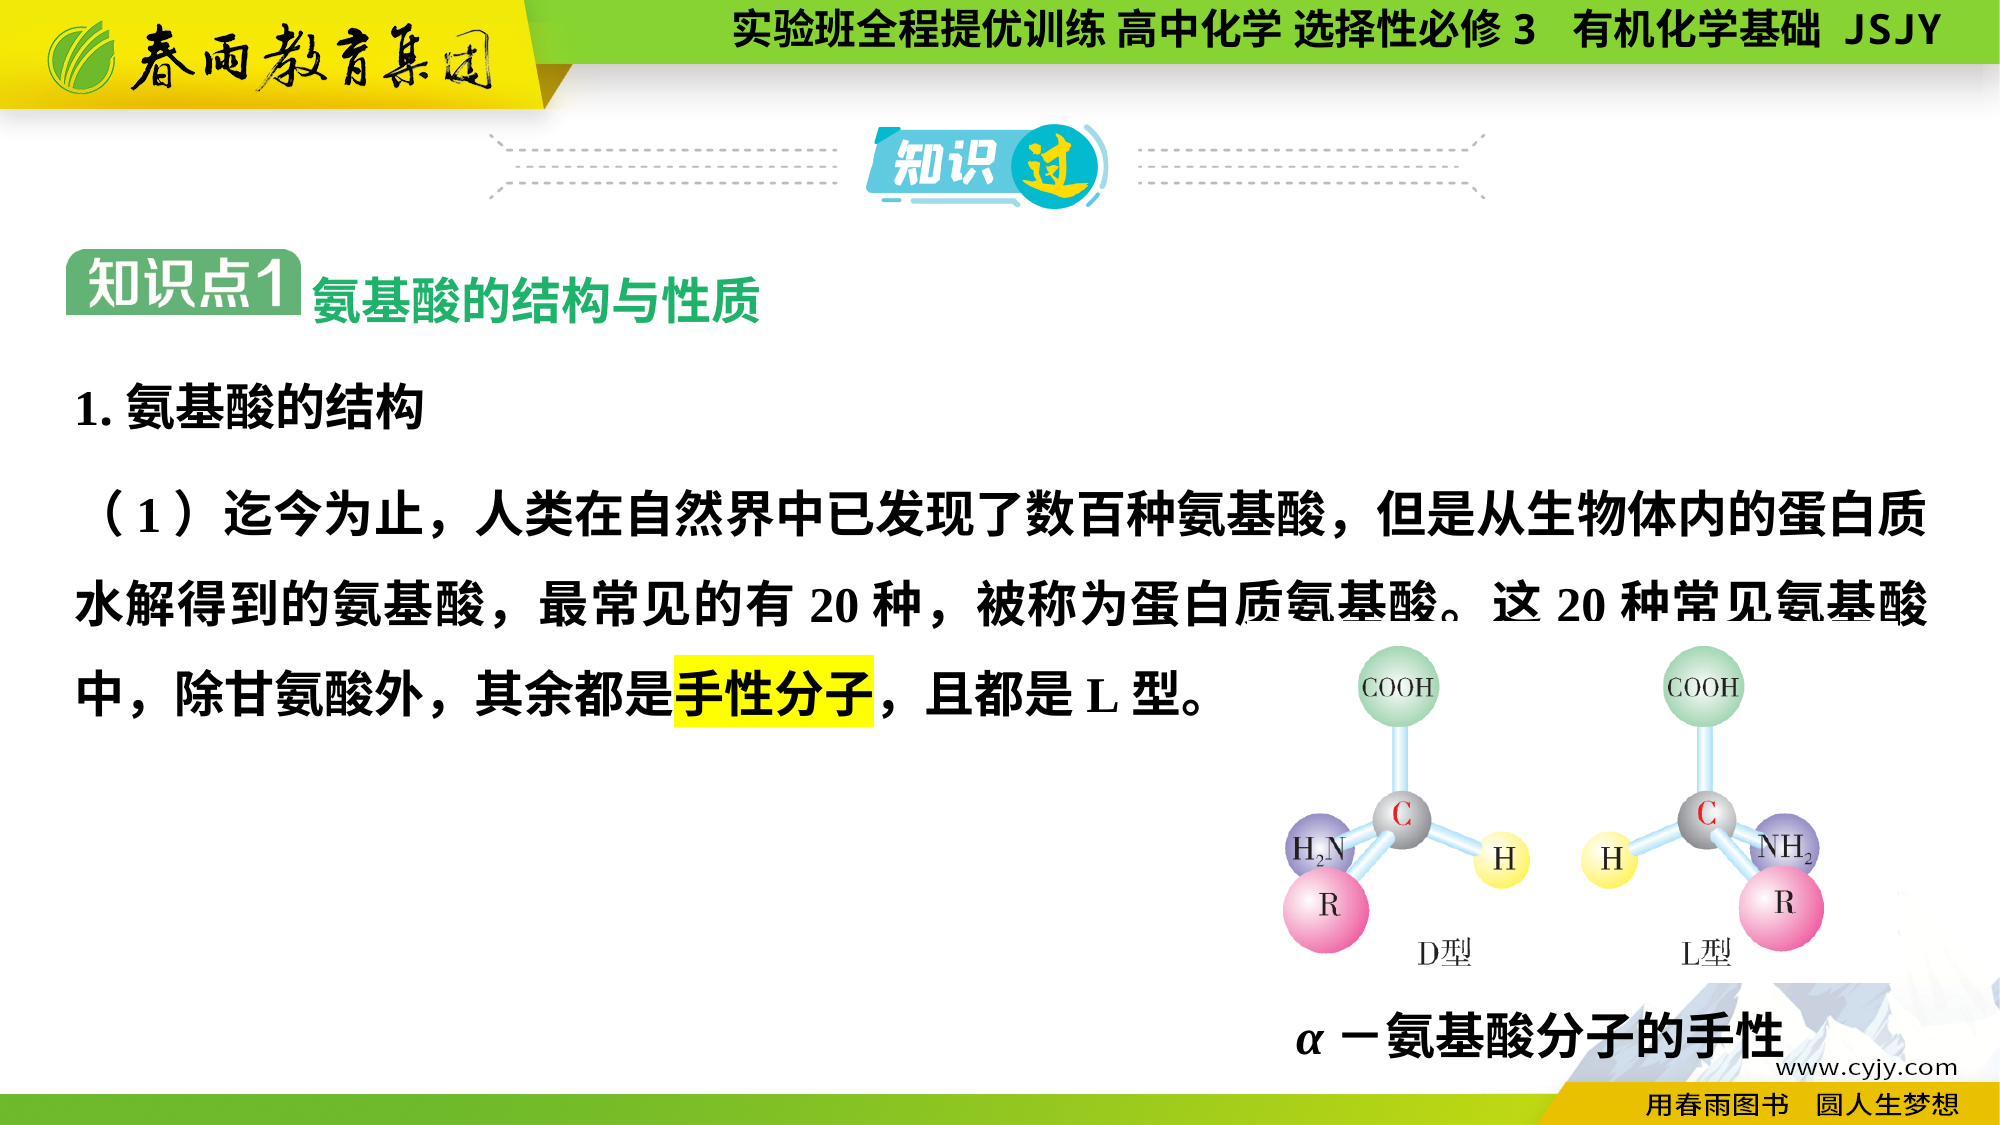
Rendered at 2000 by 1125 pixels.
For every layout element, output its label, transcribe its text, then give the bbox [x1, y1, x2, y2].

text_box α－氨基酸分子的手性 [1281, 993, 1801, 1072]
picture [0, 0, 2000, 1125]
list 氨基酸的结构与性质 1.氨基酸的结构 （1）迄今为止，人类在自然界中已发现了数百种氨基酸，但是从生物体内的蛋白质水解得到的氨基酸，最常见的有20种，被称为蛋白质氨基酸。这20种常见氨基酸中，除甘氨酸外，其余都是手性分子，且都是L型。 [59, 231, 1944, 968]
